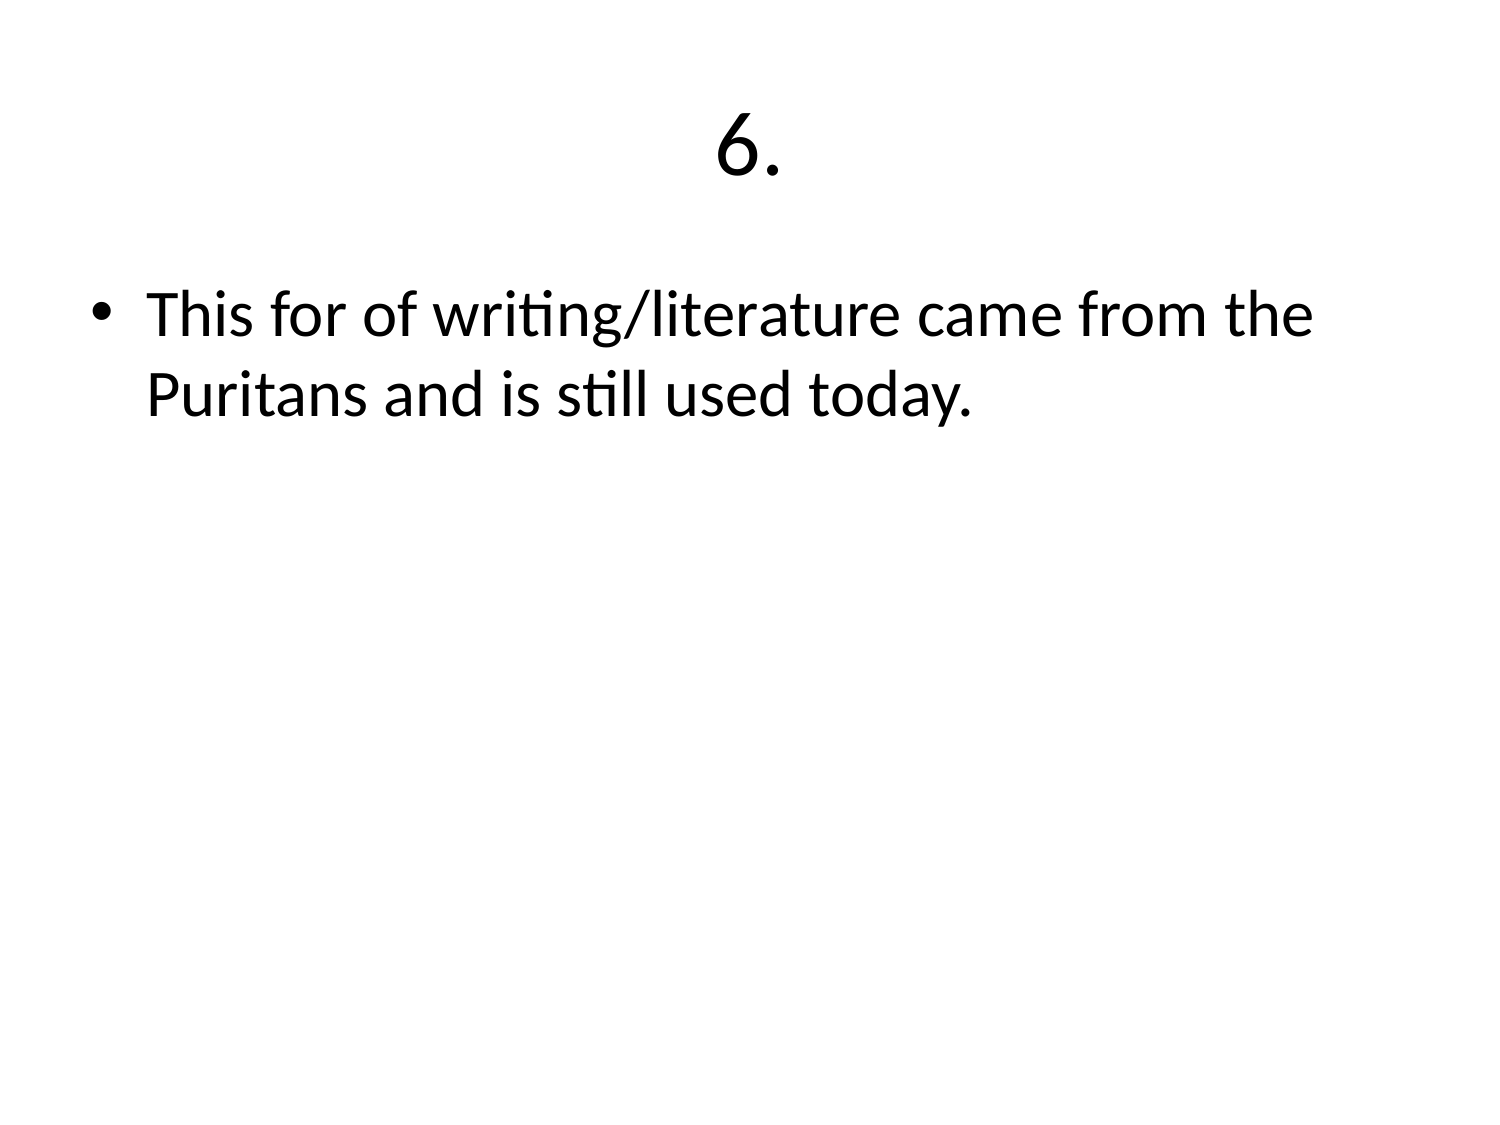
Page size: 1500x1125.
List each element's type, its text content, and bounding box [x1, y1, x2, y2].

title 6. [75, 45, 1425, 233]
list This for of writing/literature came from the Puritans and is still used today. [75, 262, 1425, 1005]
